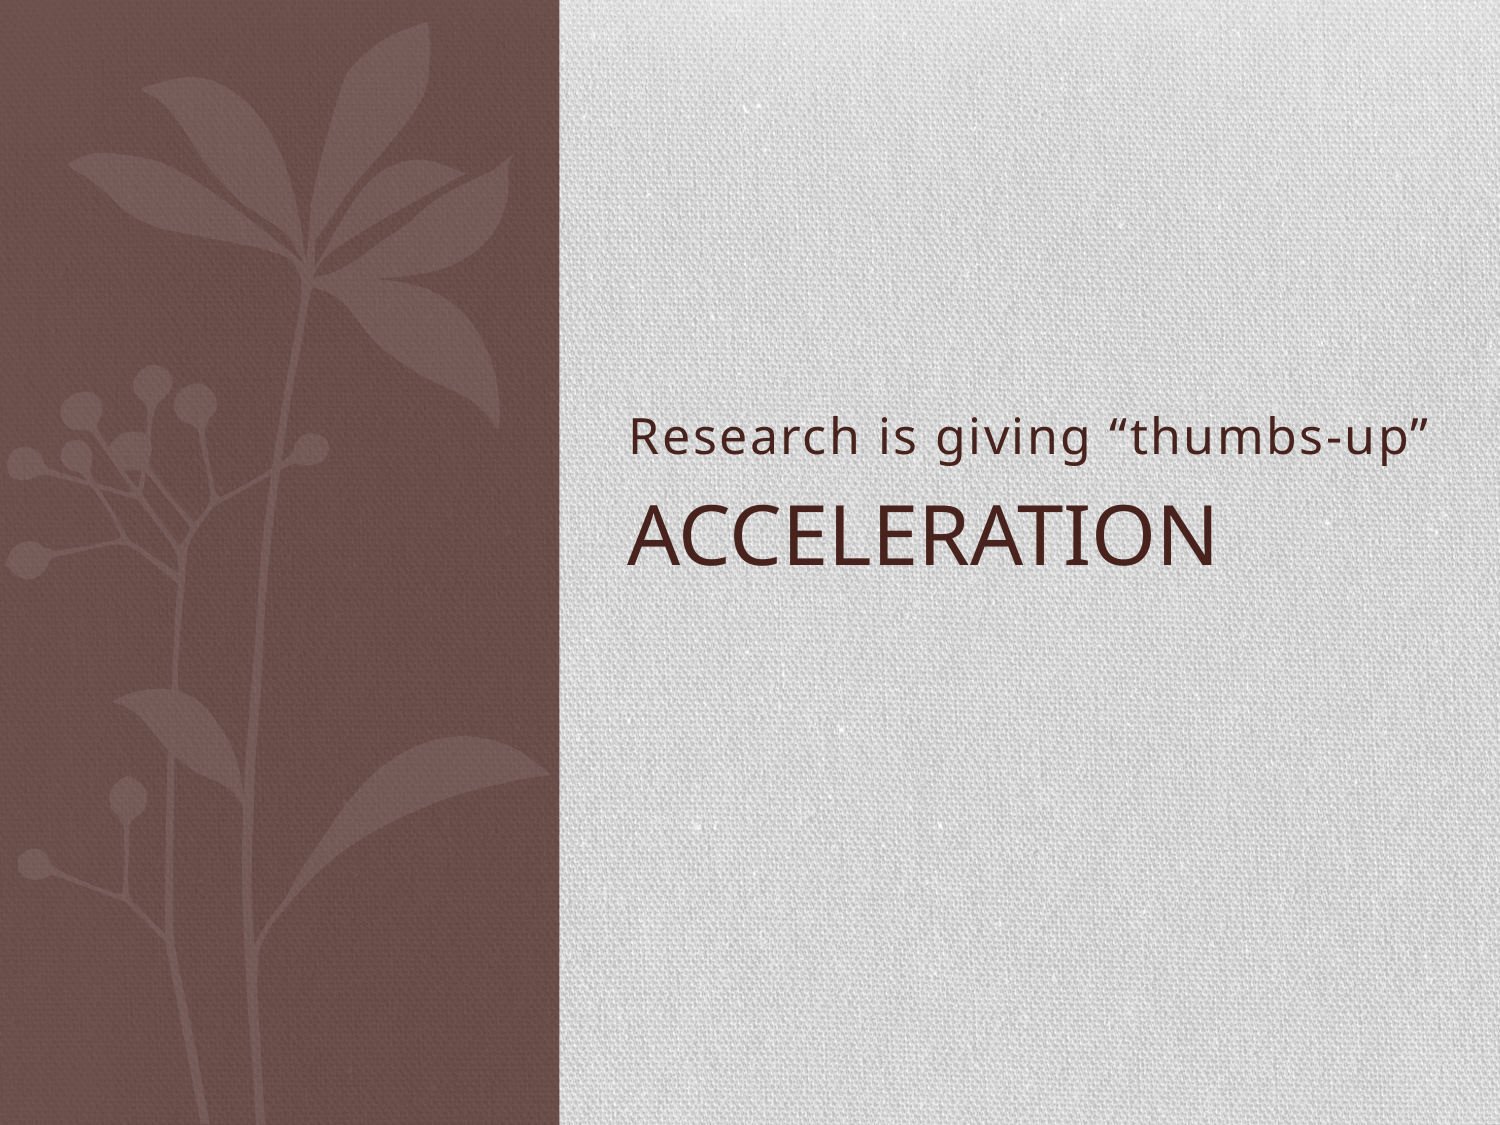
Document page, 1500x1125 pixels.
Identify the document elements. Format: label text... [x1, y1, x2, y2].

subtitle Research is giving “thumbs-up” [614, 229, 1454, 472]
title Acceleration [612, 474, 1454, 913]
